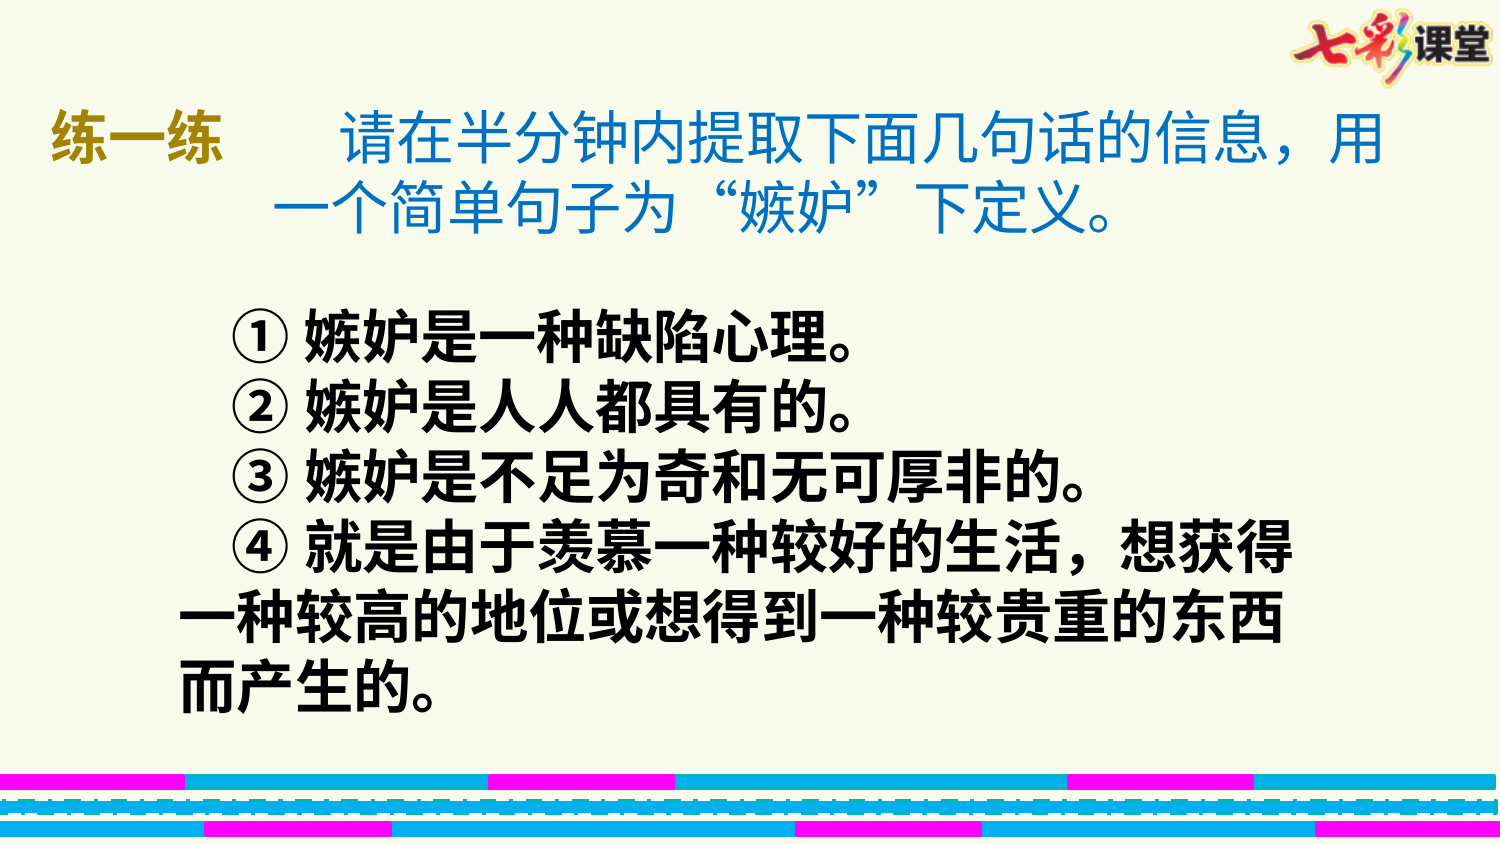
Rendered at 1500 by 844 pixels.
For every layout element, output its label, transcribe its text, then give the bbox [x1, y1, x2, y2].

picture [1289, 8, 1495, 89]
text_box 练一练 [35, 93, 257, 179]
text_box 请在半分钟内提取下面几句话的信息，用一个简单句子为“嫉妒”下定义。 [257, 93, 1407, 249]
text_box ①嫉妒是一种缺陷心理。 ②嫉妒是人人都具有的。 ③嫉妒是不足为奇和无可厚非的。 ④就是由于羡慕一种较好的生活，想获得一种较高的地位或想得到一种较贵重的东西而产生的。 [164, 292, 1325, 728]
